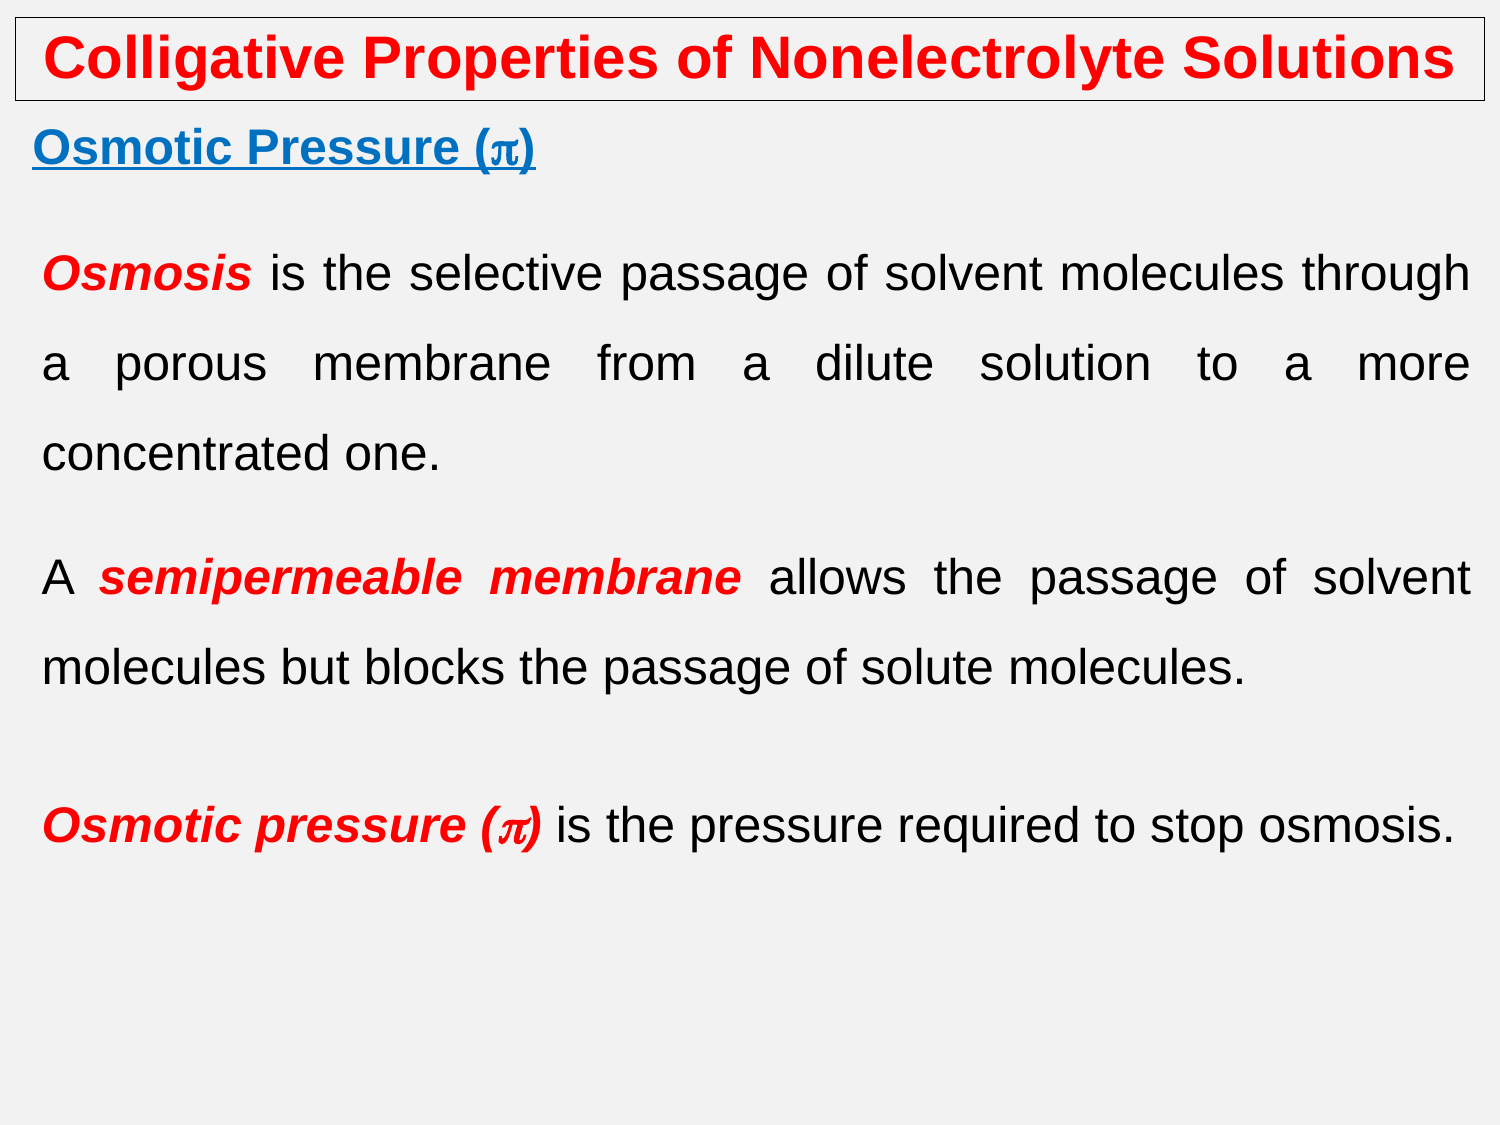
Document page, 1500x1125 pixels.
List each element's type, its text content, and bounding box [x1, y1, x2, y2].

text_box A semipermeable membrane allows the passage of solvent molecules but blocks the passage of solute molecules. [26, 507, 1487, 702]
text_box Osmotic pressure (p) is the pressure required to stop osmosis. [26, 755, 1487, 861]
text_box Osmotic Pressure (p) [17, 107, 551, 182]
text_box Osmosis is the selective passage of solvent molecules through a porous membrane from a dilute solution to a more concentrated one. [26, 203, 1487, 488]
title Colligative Properties of Nonelectrolyte Solutions [15, 17, 1485, 101]
